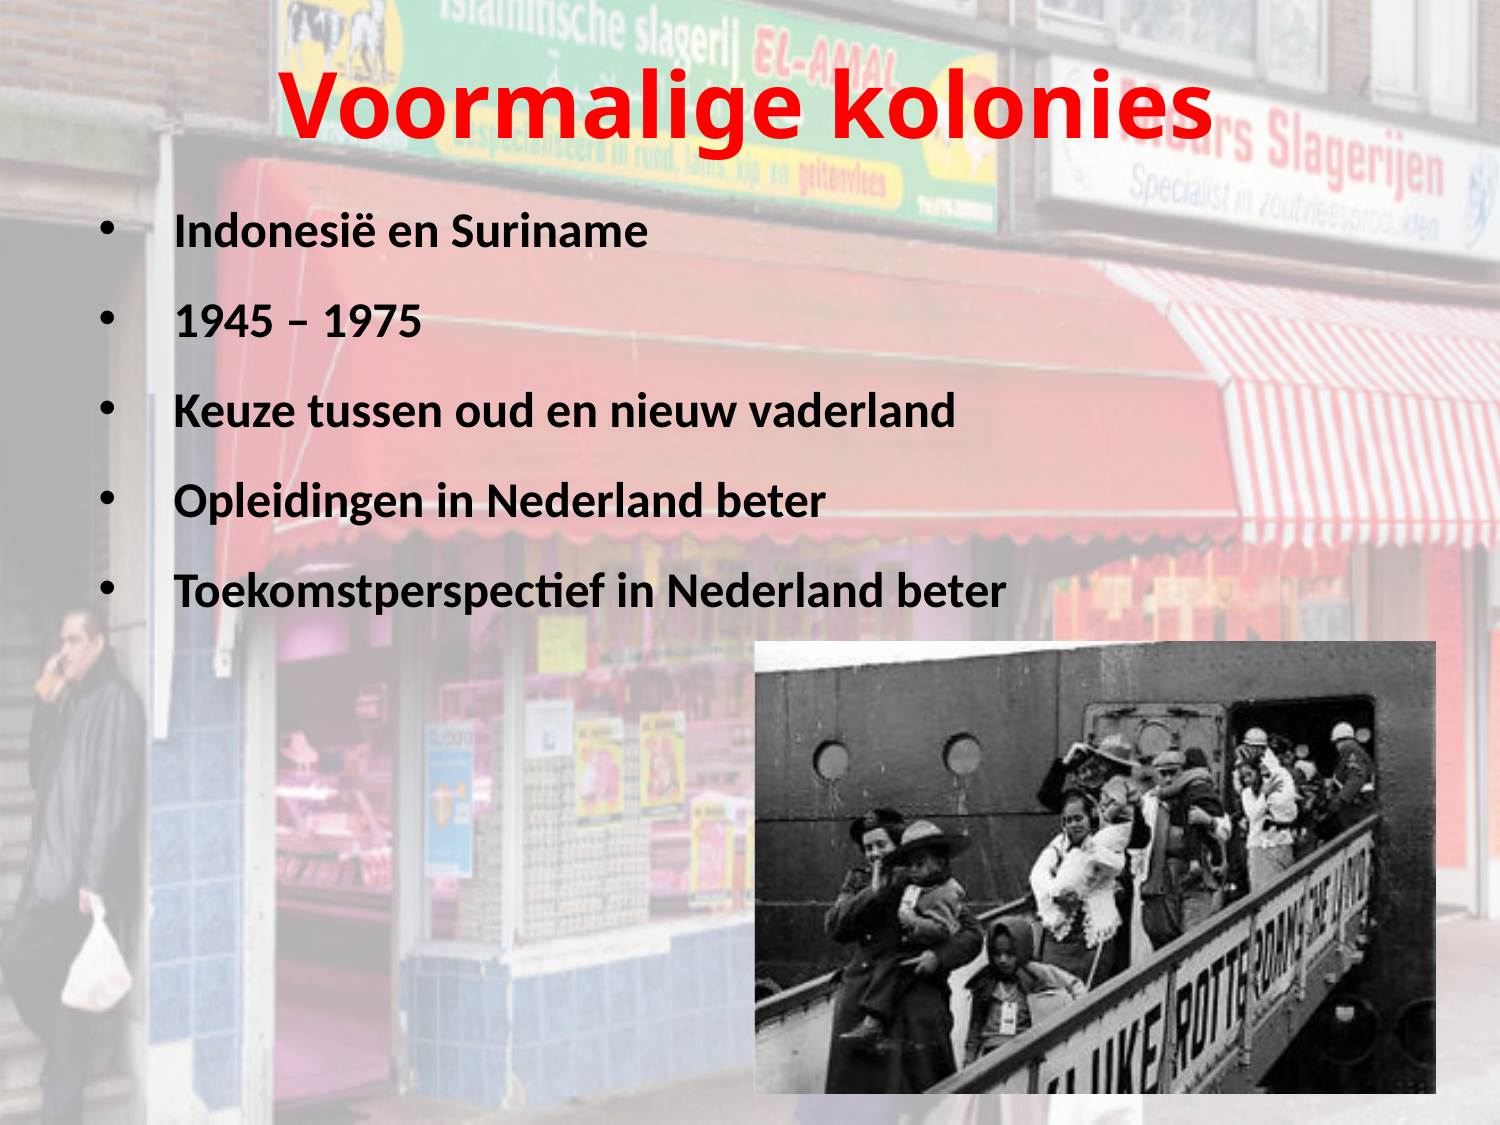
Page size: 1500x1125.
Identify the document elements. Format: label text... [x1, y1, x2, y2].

text_box Indonesië en Suriname 1945 – 1975 Keuze tussen oud en nieuw vaderland Opleidingen in Nederland beter Toekomstperspectief in Nederland beter [83, 159, 1076, 625]
title Voormalige kolonies [71, 7, 1424, 197]
picture [721, 640, 1436, 1095]
